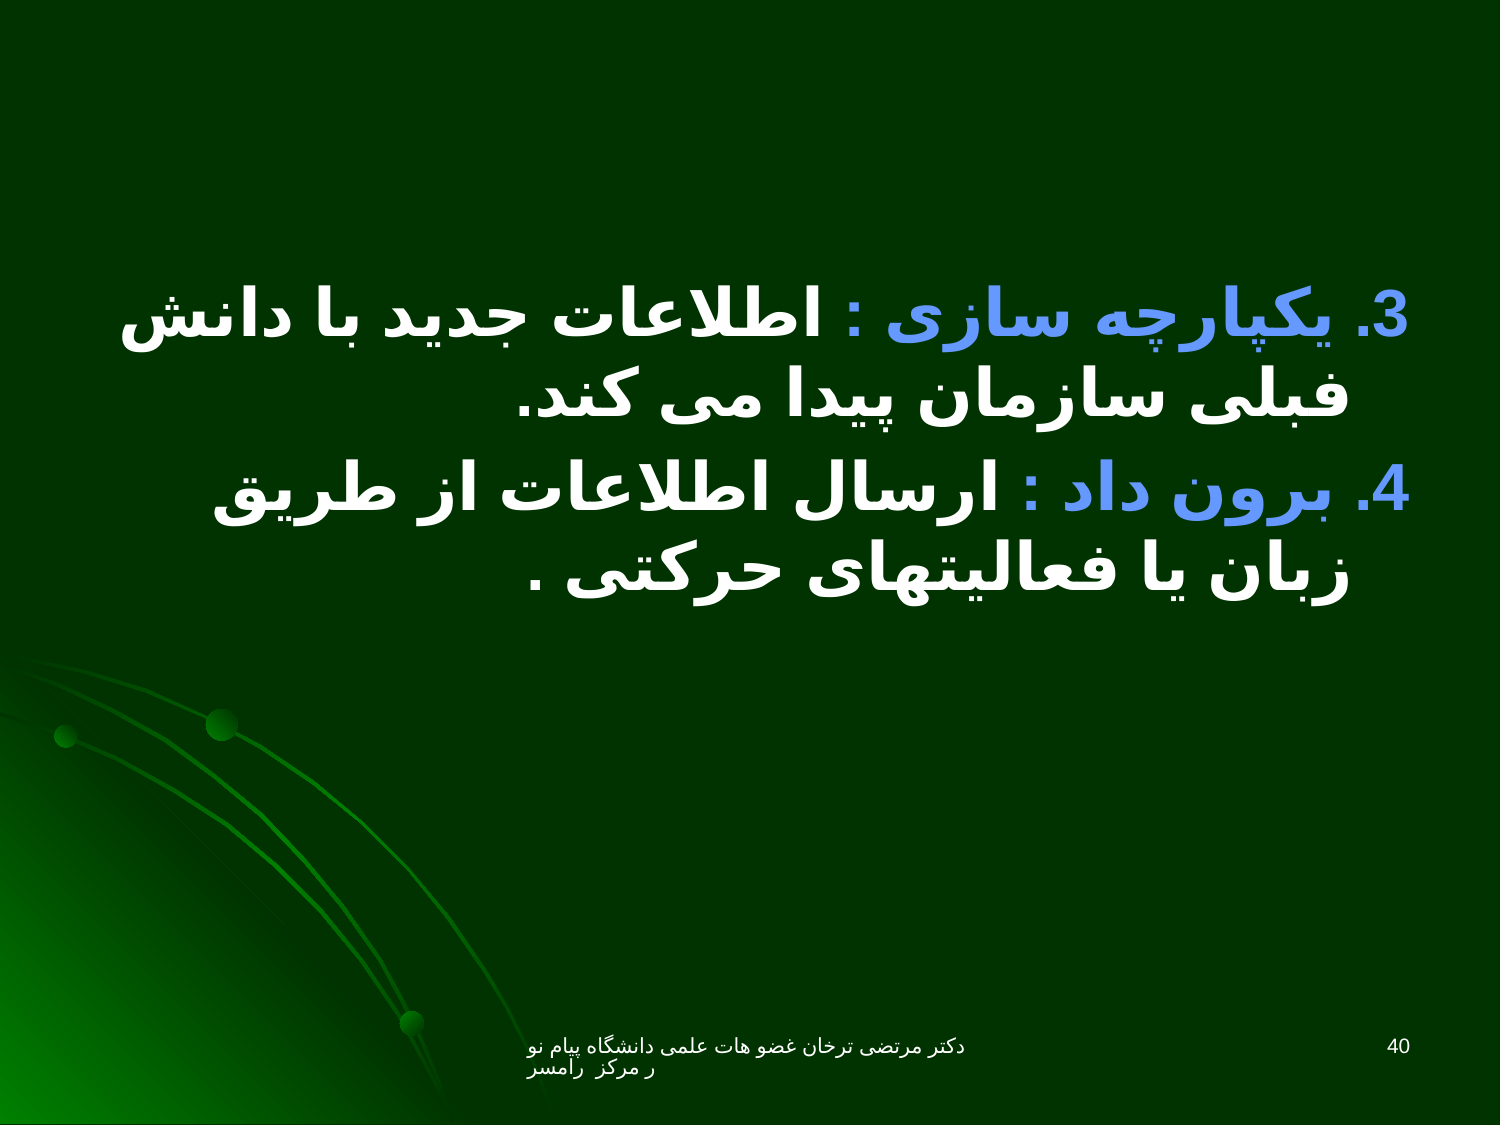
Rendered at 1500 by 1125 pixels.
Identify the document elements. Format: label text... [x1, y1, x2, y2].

footer دکتر مرتضی ترخان غضو هات علمی دانشگاه پیام نور مرکز رامسر [512, 1024, 988, 1101]
slide_number 40 [1074, 1024, 1426, 1101]
list 3. یکپارچه سازی : اطلاعات جدید با دانش فبلی سازمان پیدا می کند. 4. برون داد : ارسال اطلاعات از طریق زبان یا فعالیتهای حرکتی . [74, 262, 1426, 1006]
